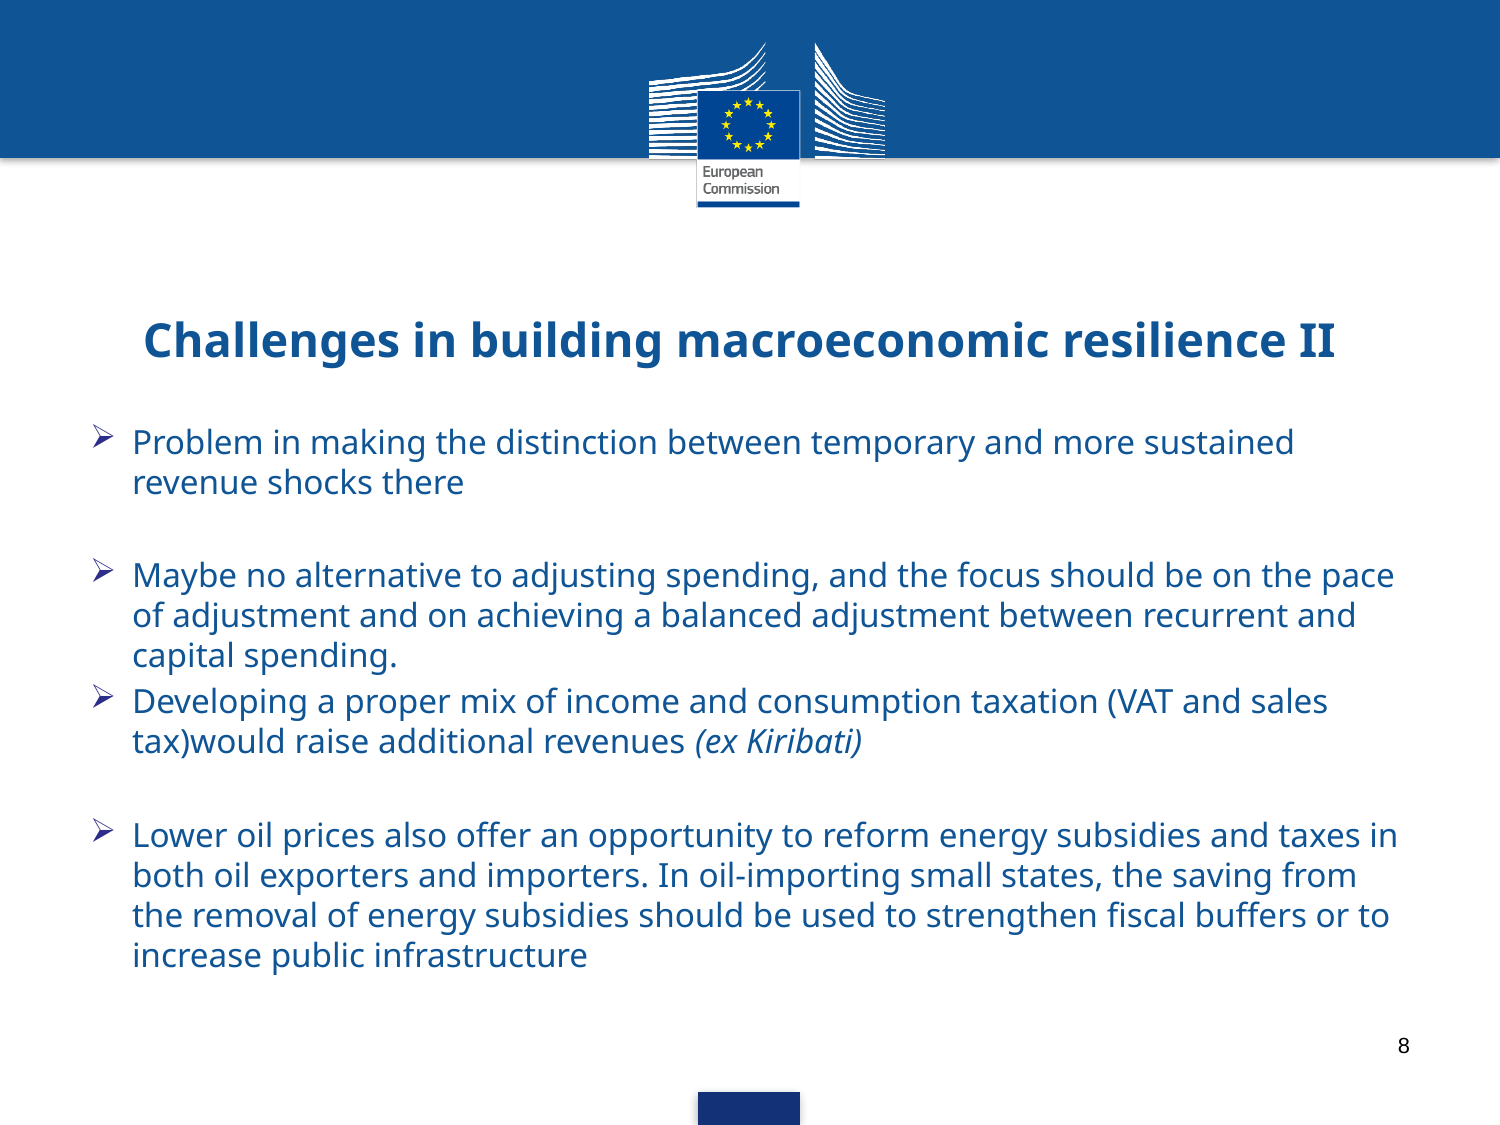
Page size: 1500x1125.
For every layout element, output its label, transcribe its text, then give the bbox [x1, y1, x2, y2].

title Challenges in building macroeconomic resilience II [64, 281, 1415, 397]
slide_number 8 [1074, 1024, 1425, 1103]
picture [649, 42, 885, 208]
list Problem in making the distinction between temporary and more sustained revenue shocks there Maybe no alternative to adjusting spending, and the focus should be on the pace of adjustment and on achieving a balanced adjustment between recurrent and capital spending. Developing a proper mix of income and consumption taxation (VAT and sales tax)would raise additional revenues (ex Kiribati) Lower oil prices also offer an opportunity to reform energy subsidies and taxes in both oil exporters and importers. In oil-importing small states, the saving from the removal of energy subsidies should be used to strengthen fiscal buffers or to increase public infrastructure [75, 413, 1425, 955]
